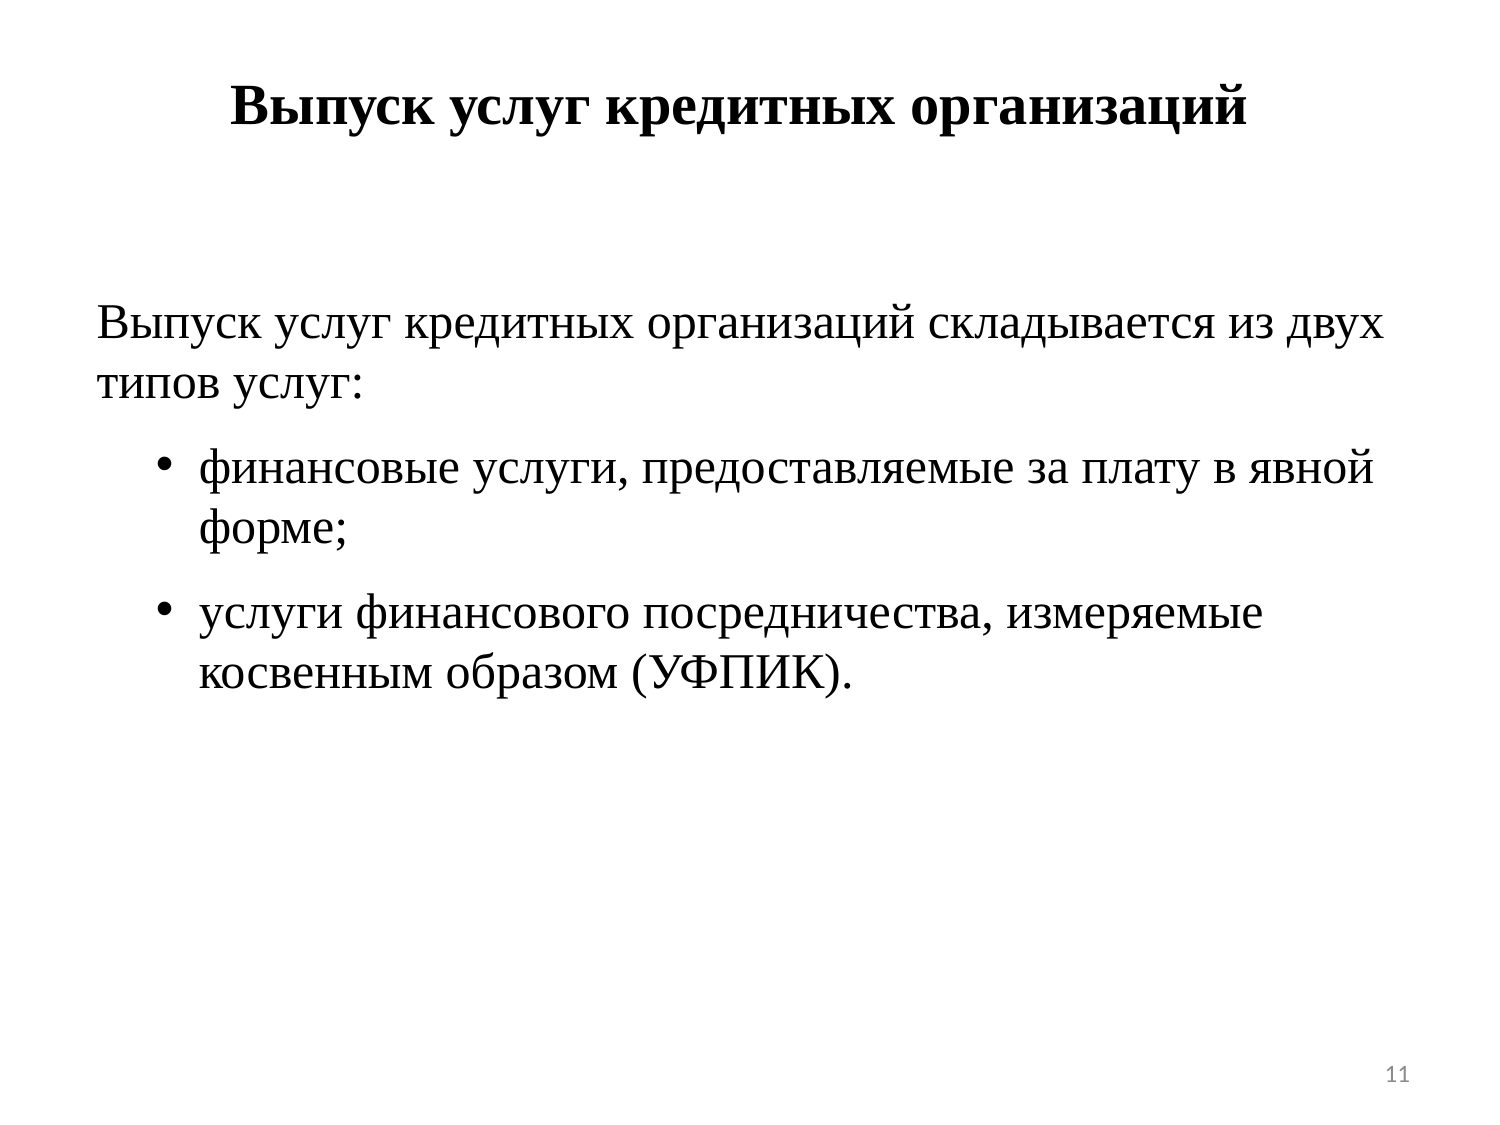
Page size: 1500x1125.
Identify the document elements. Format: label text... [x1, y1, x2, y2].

slide_number 11 [1074, 1042, 1425, 1103]
text_box Выпуск услуг кредитных организаций складывается из двух типов услуг: финансовые услуги, предоставляемые за плату в явной форме; услуги финансового посредничества, измеряемые косвенным образом (УФПИК). [81, 281, 1418, 706]
text_box Выпуск услуг кредитных организаций [46, 58, 1418, 144]
